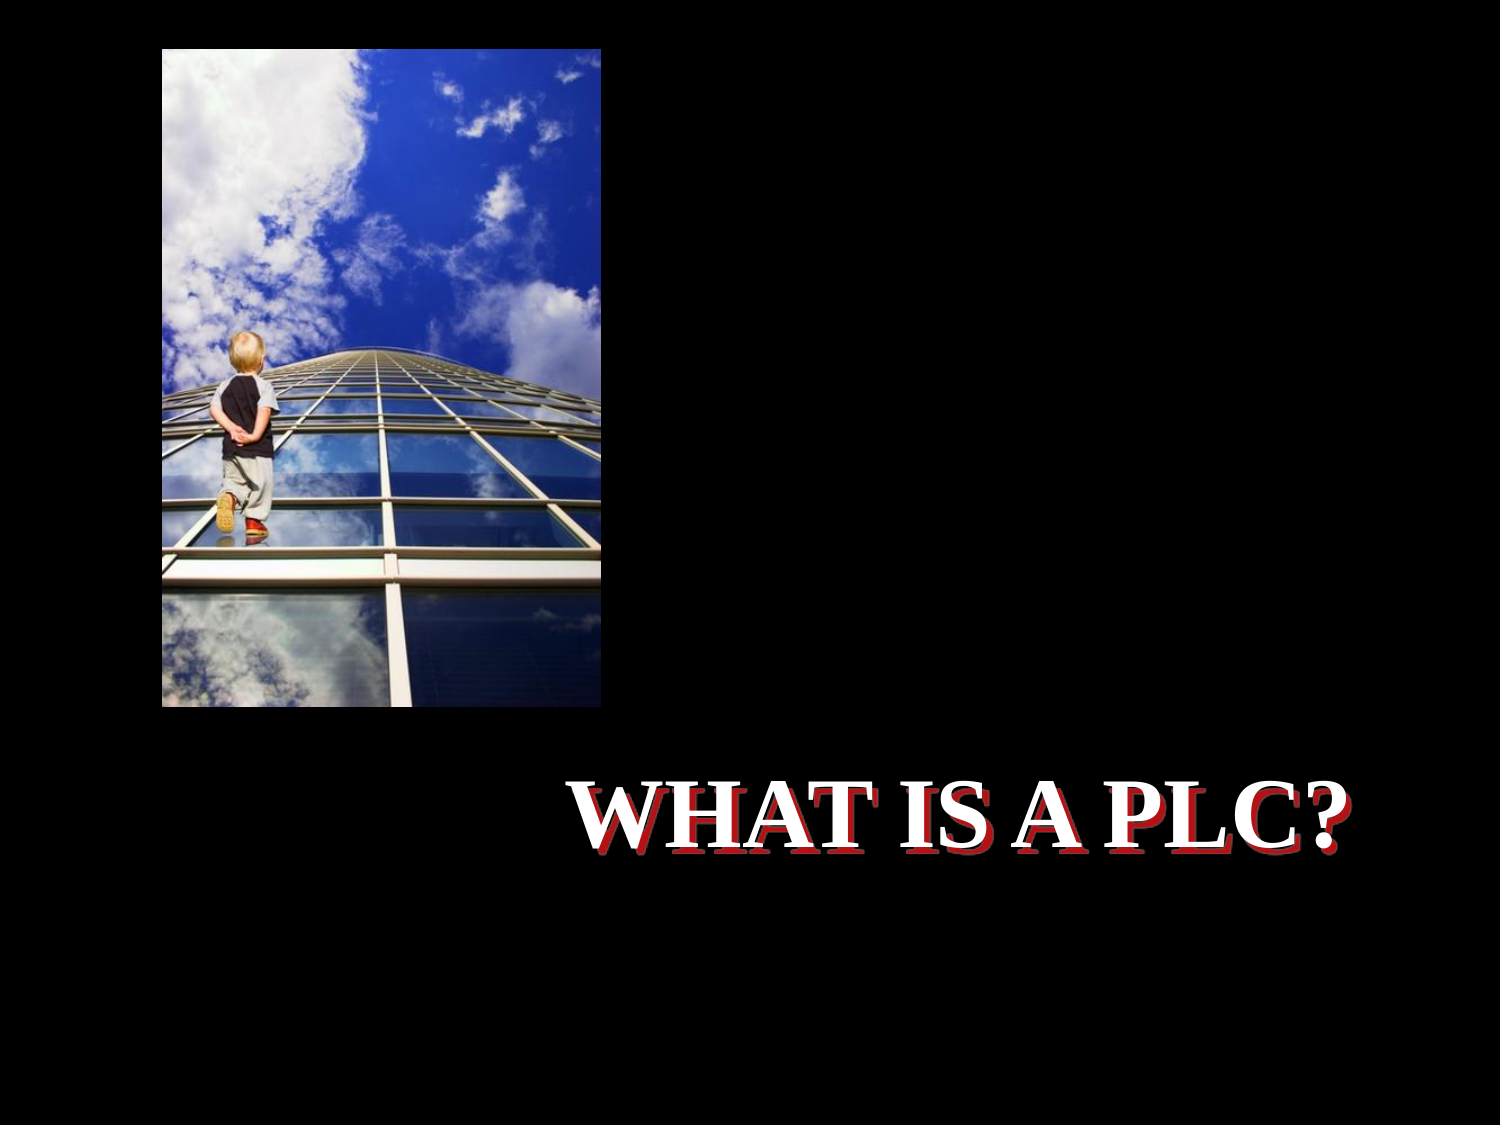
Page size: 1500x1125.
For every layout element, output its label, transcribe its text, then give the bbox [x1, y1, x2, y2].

text_box WHAT IS A PLC? [1191, 739, 1438, 875]
picture [87, 49, 1188, 963]
